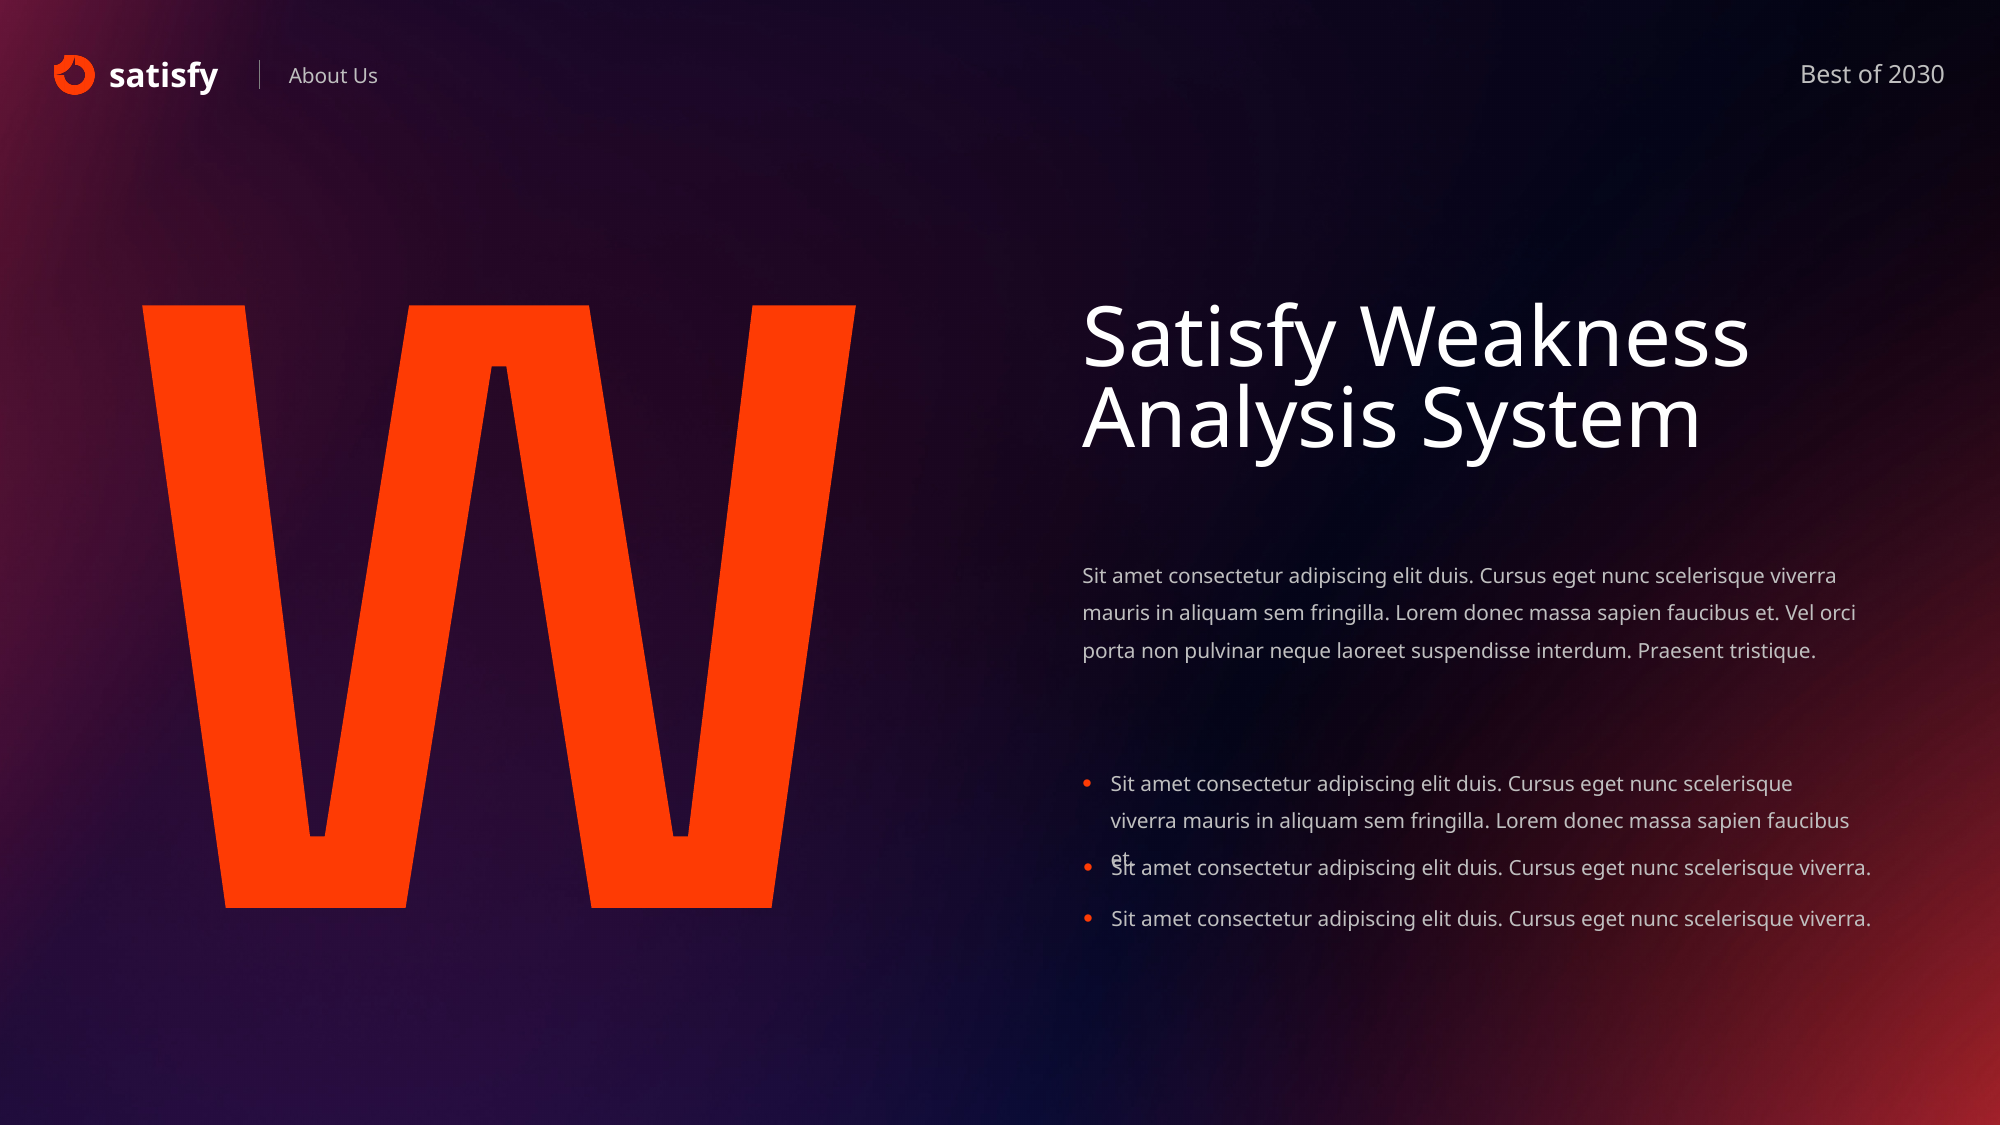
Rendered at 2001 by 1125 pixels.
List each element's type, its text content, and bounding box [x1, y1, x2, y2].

text_box Sit amet consectetur adipiscing elit duis. Cursus eget nunc scelerisque viverra mauris in aliquam sem fringilla. Lorem donec massa sapien faucibus et. Vel orci porta non pulvinar neque laoreet suspendisse interdum. Praesent tristique. [1082, 549, 1877, 663]
text_box Sit amet consectetur adipiscing elit duis. Cursus eget nunc scelerisque viverra mauris in aliquam sem fringilla. Lorem donec massa sapien faucibus et. [1082, 758, 1858, 871]
text_box Sit amet consectetur adipiscing elit duis. Cursus eget nunc scelerisque viverra. [1083, 905, 1893, 931]
text_box satisfy [109, 54, 251, 95]
picture [0, 0, 2000, 1125]
text_box Analysis System [1082, 364, 1761, 465]
text_box Best of 2030 [1778, 58, 1946, 89]
text_box About Us [288, 62, 418, 88]
text_box Satisfy Weakness [1082, 282, 1858, 383]
text_box [142, 305, 856, 908]
text_box Sit amet consectetur adipiscing elit duis. Cursus eget nunc scelerisque viverra. [1083, 855, 1893, 881]
